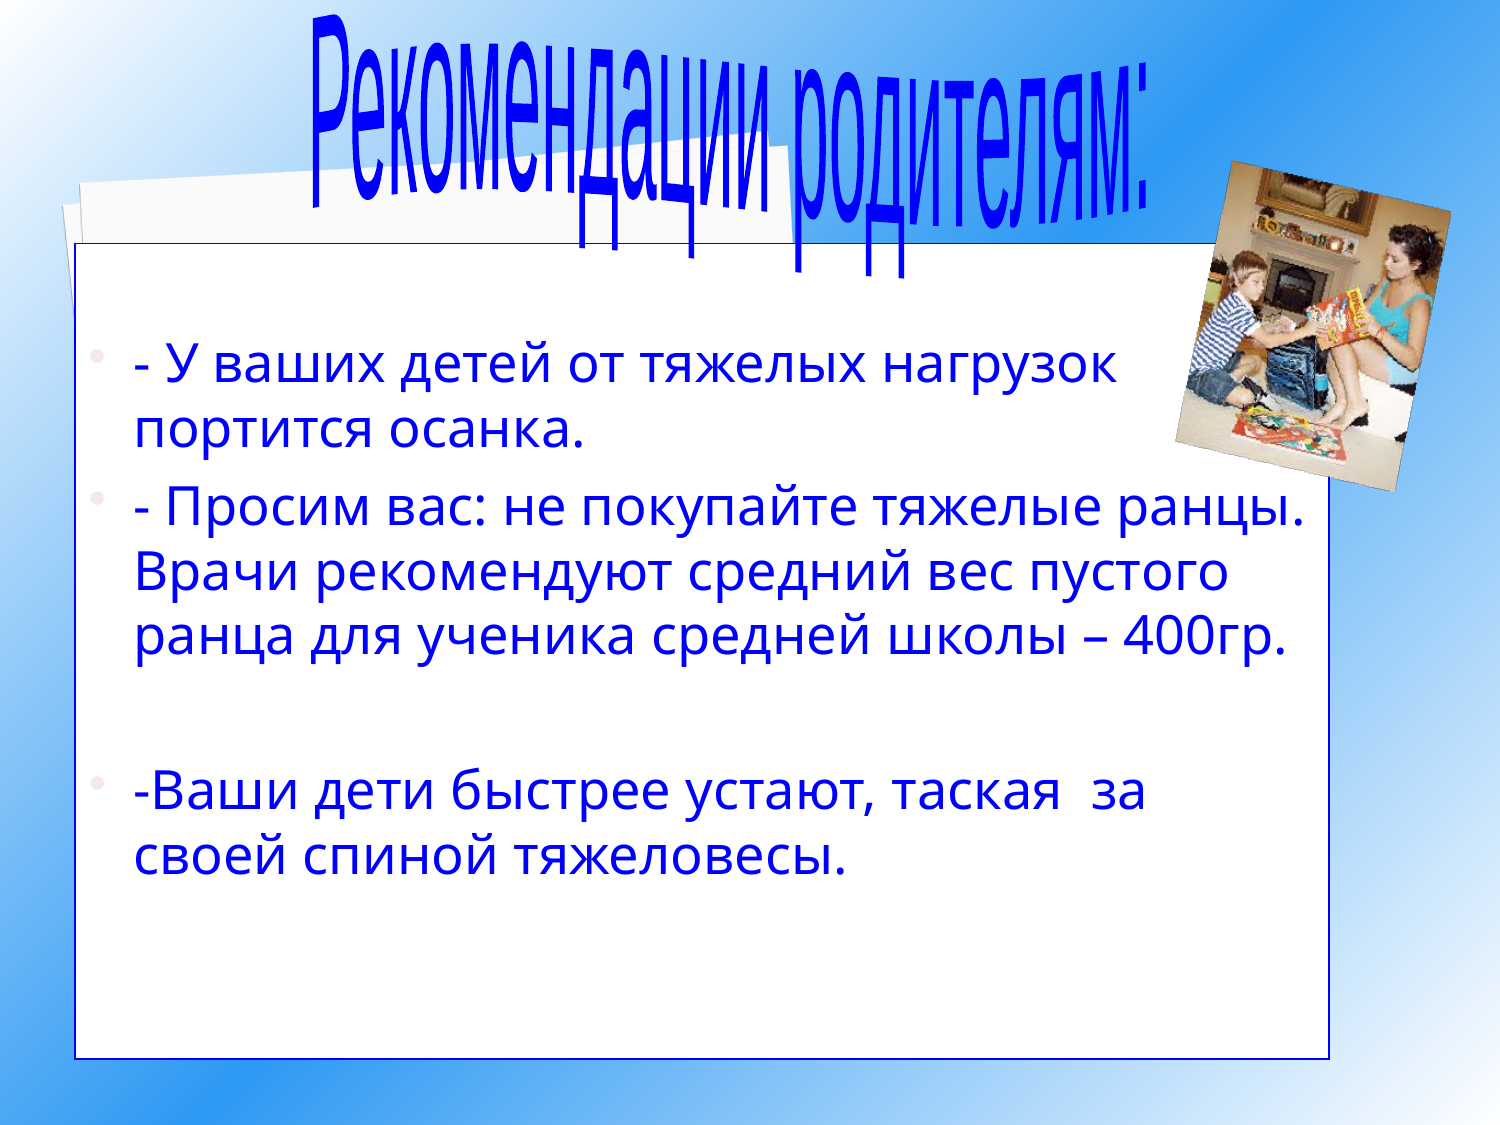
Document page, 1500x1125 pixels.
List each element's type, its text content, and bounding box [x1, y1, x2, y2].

text_box - У ваших детей от тяжелых нагрузок портится осанка. - Просим вас: не покупайте тяжелые ранцы. Врачи рекомендуют средний вес пустого ранца для ученика средней школы – 400гр. -Ваши дети быстрее устают, таская за своей спиной тяжеловесы. [75, 243, 1329, 1060]
picture [1175, 160, 1452, 492]
